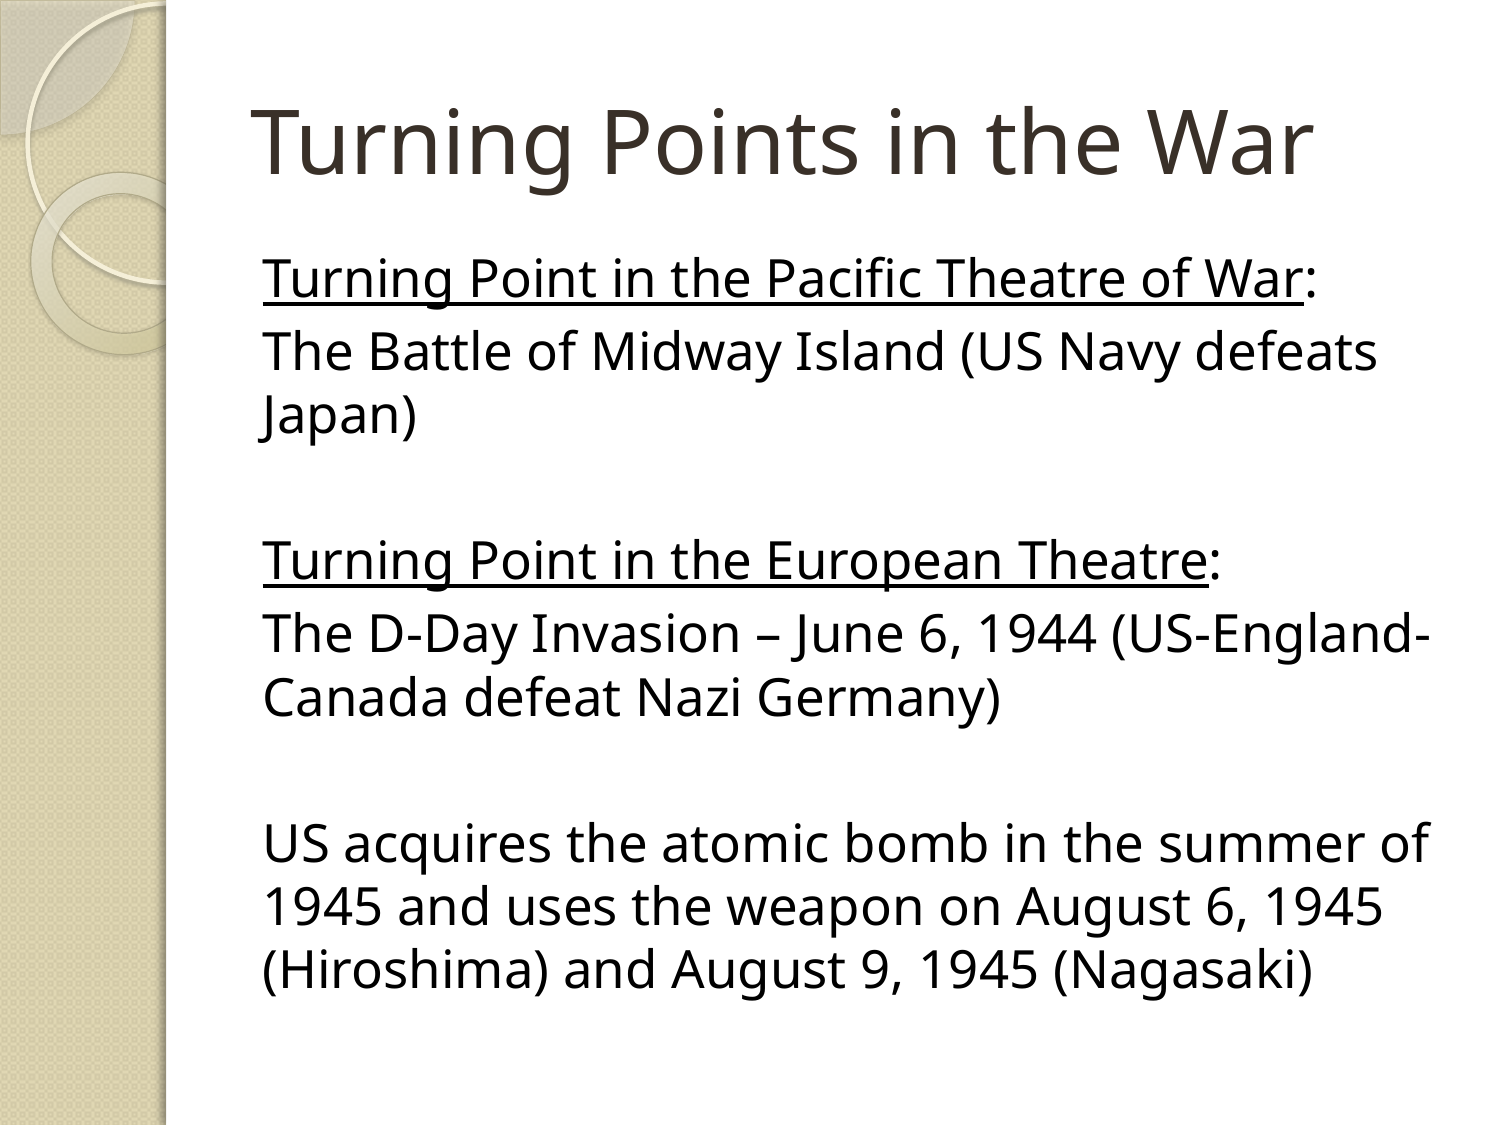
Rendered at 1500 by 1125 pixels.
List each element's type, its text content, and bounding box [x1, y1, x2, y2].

title Turning Points in the War [235, 45, 1466, 233]
list Turning Point in the Pacific Theatre of War: The Battle of Midway Island (US Navy defeats Japan) Turning Point in the European Theatre: The D-Day Invasion – June 6, 1944 (US-England-Canada defeat Nazi Germany) US acquires the atomic bomb in the summer of 1945 and uses the weapon on August 6, 1945 (Hiroshima) and August 9, 1945 (Nagasaki) [235, 237, 1466, 1025]
